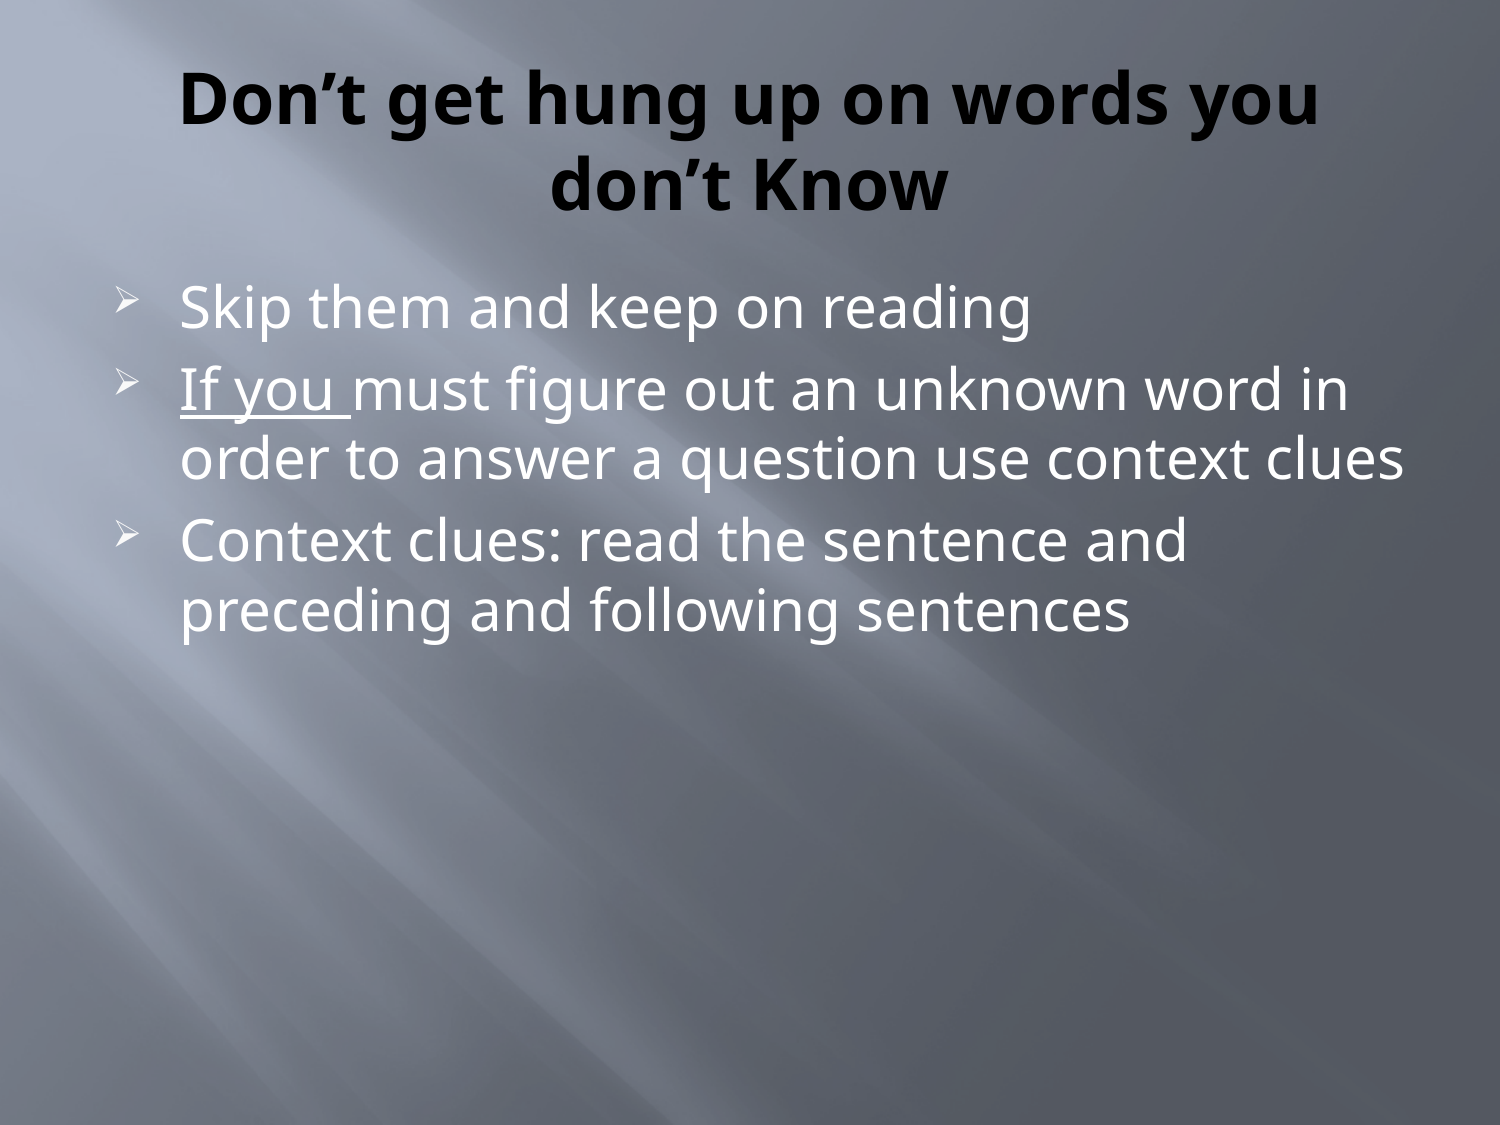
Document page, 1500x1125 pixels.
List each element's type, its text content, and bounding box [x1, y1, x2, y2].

list Skip them and keep on reading If you must figure out an unknown word in order to answer a question use context clues Context clues: read the sentence and preceding and following sentences [75, 262, 1425, 1035]
title Don’t get hung up on words you don’t Know [75, 45, 1425, 233]
